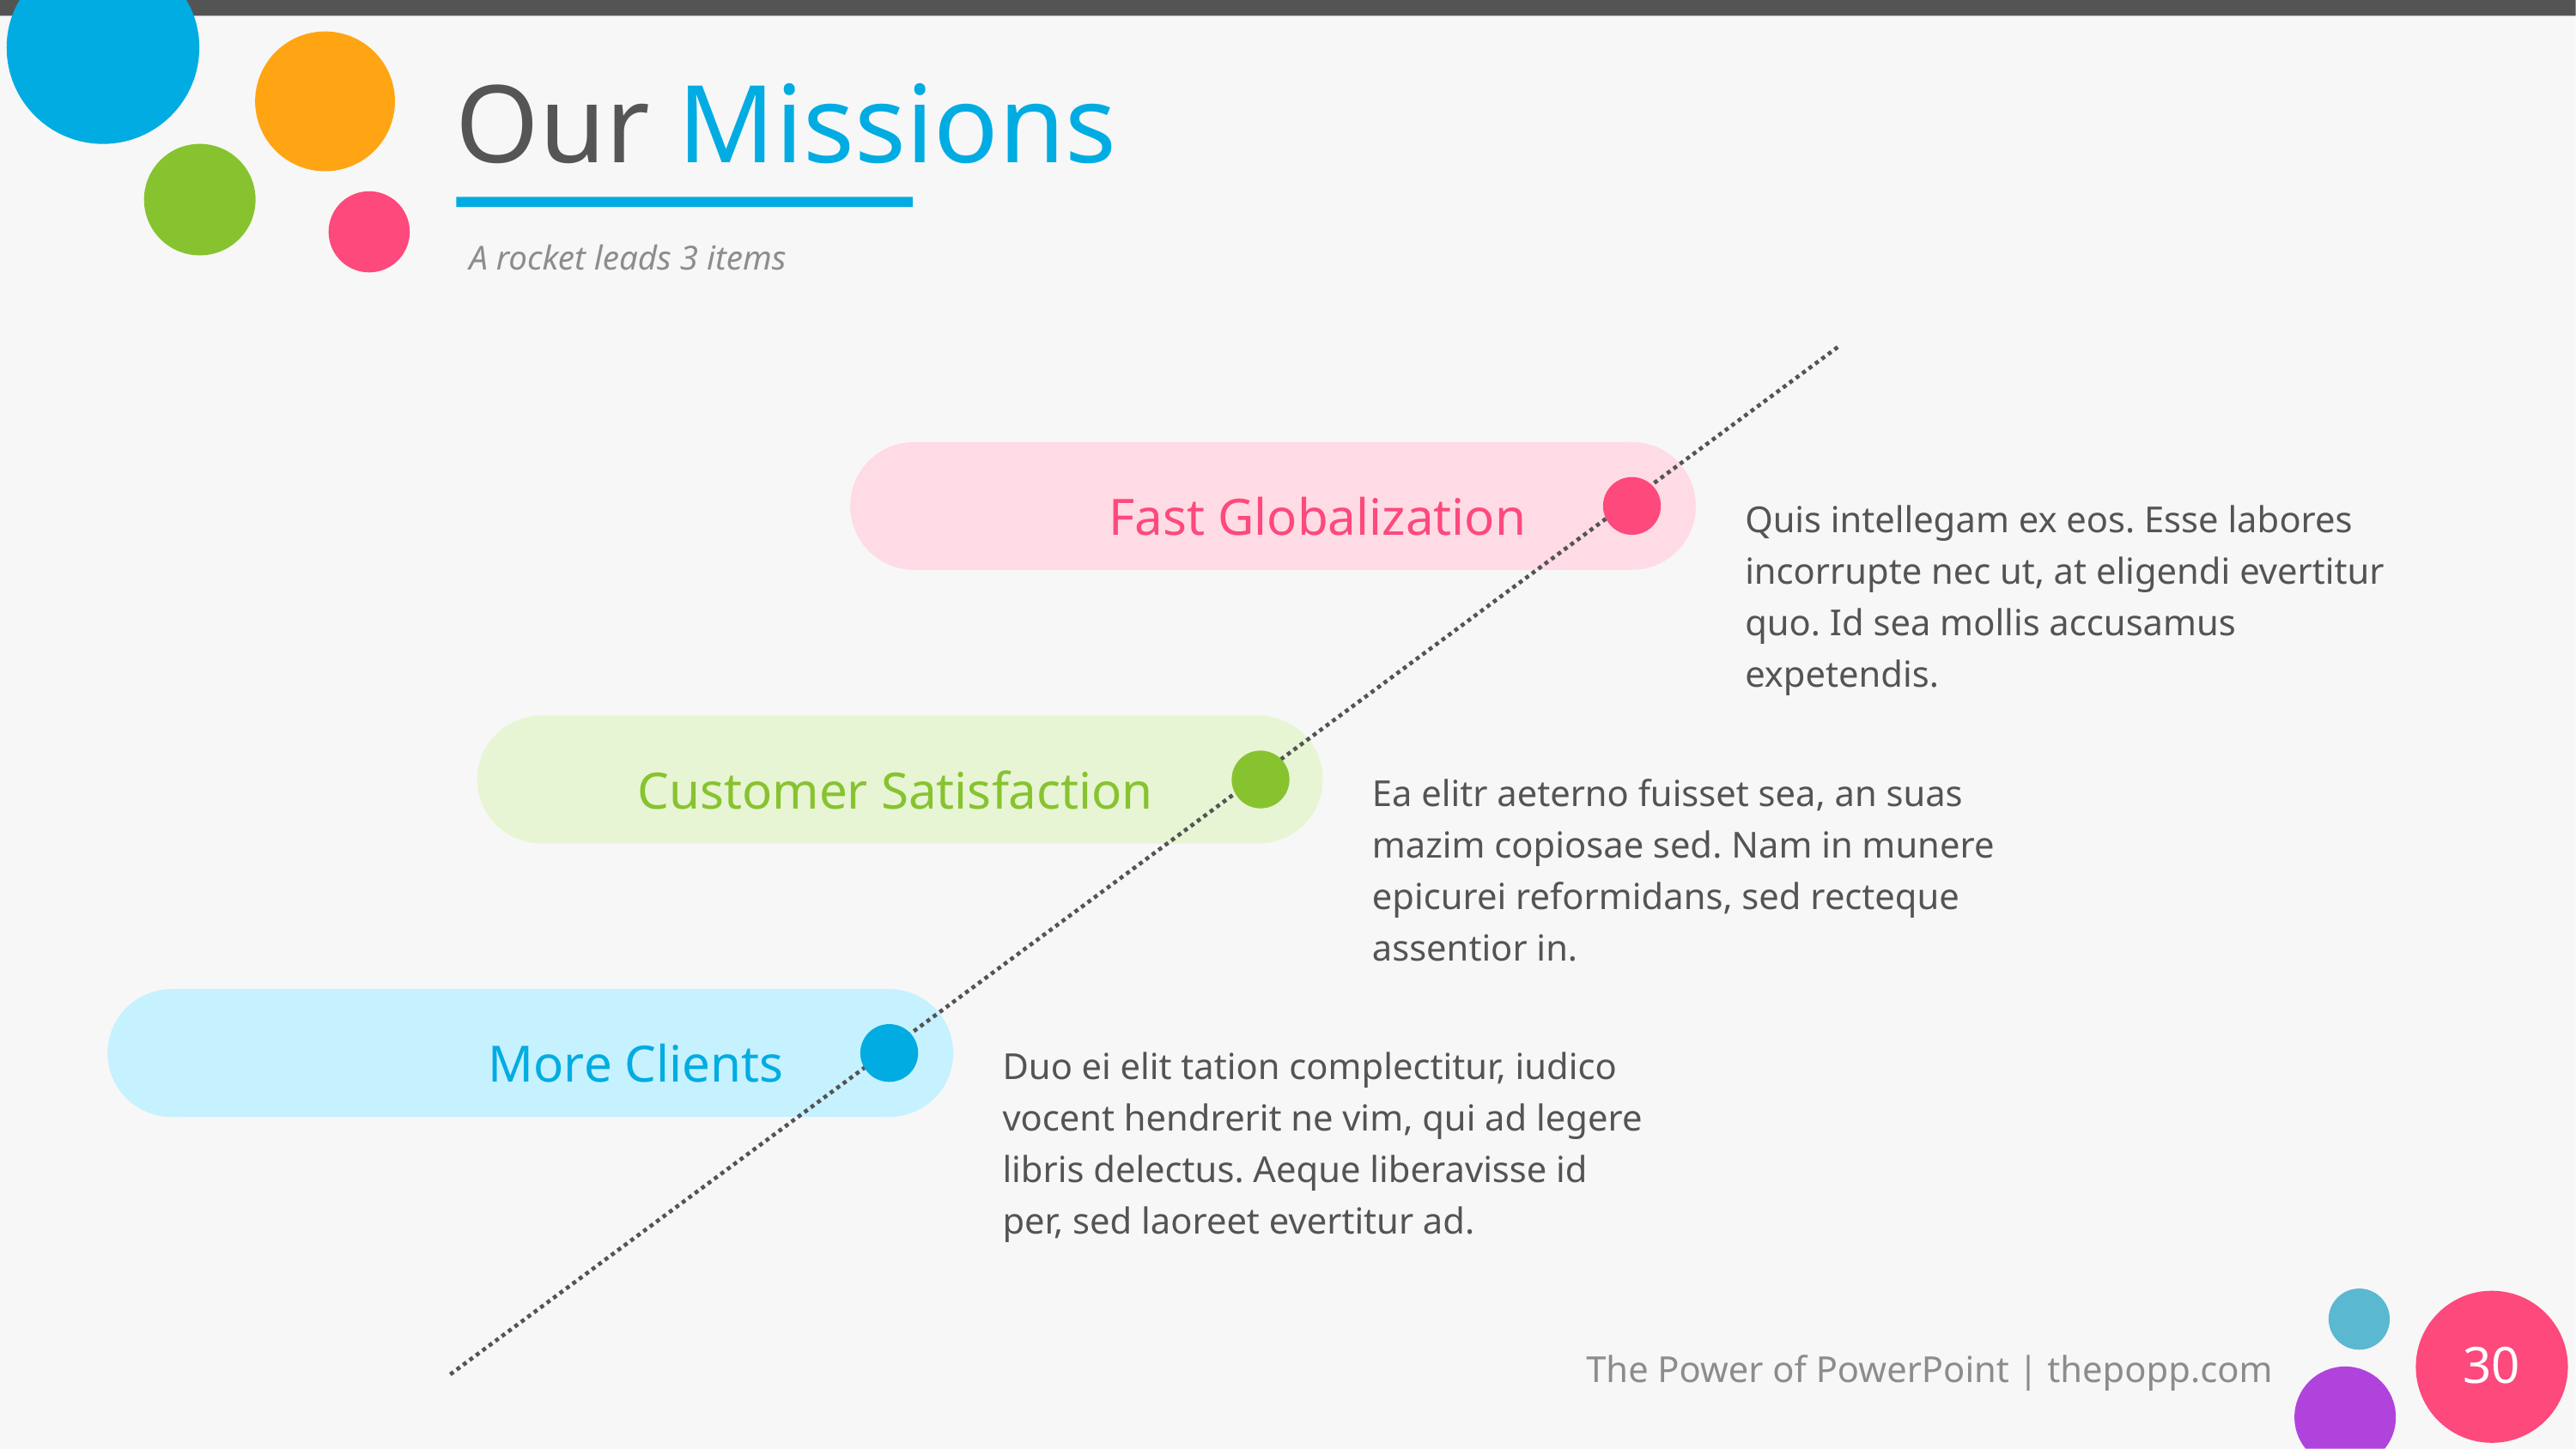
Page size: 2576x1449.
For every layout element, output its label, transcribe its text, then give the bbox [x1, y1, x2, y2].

list Customer Satisfaction [557, 731, 1176, 834]
list A rocket leads 3 items [446, 217, 2465, 288]
list More Clients [188, 1005, 807, 1107]
list Ea elitr aeterno fuisset sea, an suas mazim copiosae sed. Nam in munere epicurei reformidans, sed recteque assentior in. [1349, 750, 2048, 990]
title Our Missions [433, 34, 2454, 204]
list Quis intellegam ex eos. Esse labores incorrupte nec ut, at eligendi evertitur quo. Id sea mollis accusamus expetendis. [1722, 476, 2421, 716]
slide_number 30 [2415, 1328, 2568, 1406]
list Fast Globalization [931, 458, 1550, 561]
footer The Power of PowerPoint | thepopp.com [1479, 1332, 2296, 1410]
list Duo ei elit tation complectitur, iudico vocent hendrerit ne vim, qui ad legere libris delectus. Aeque liberavisse id per, sed laoreet evertitur ad. [979, 1023, 1679, 1263]
